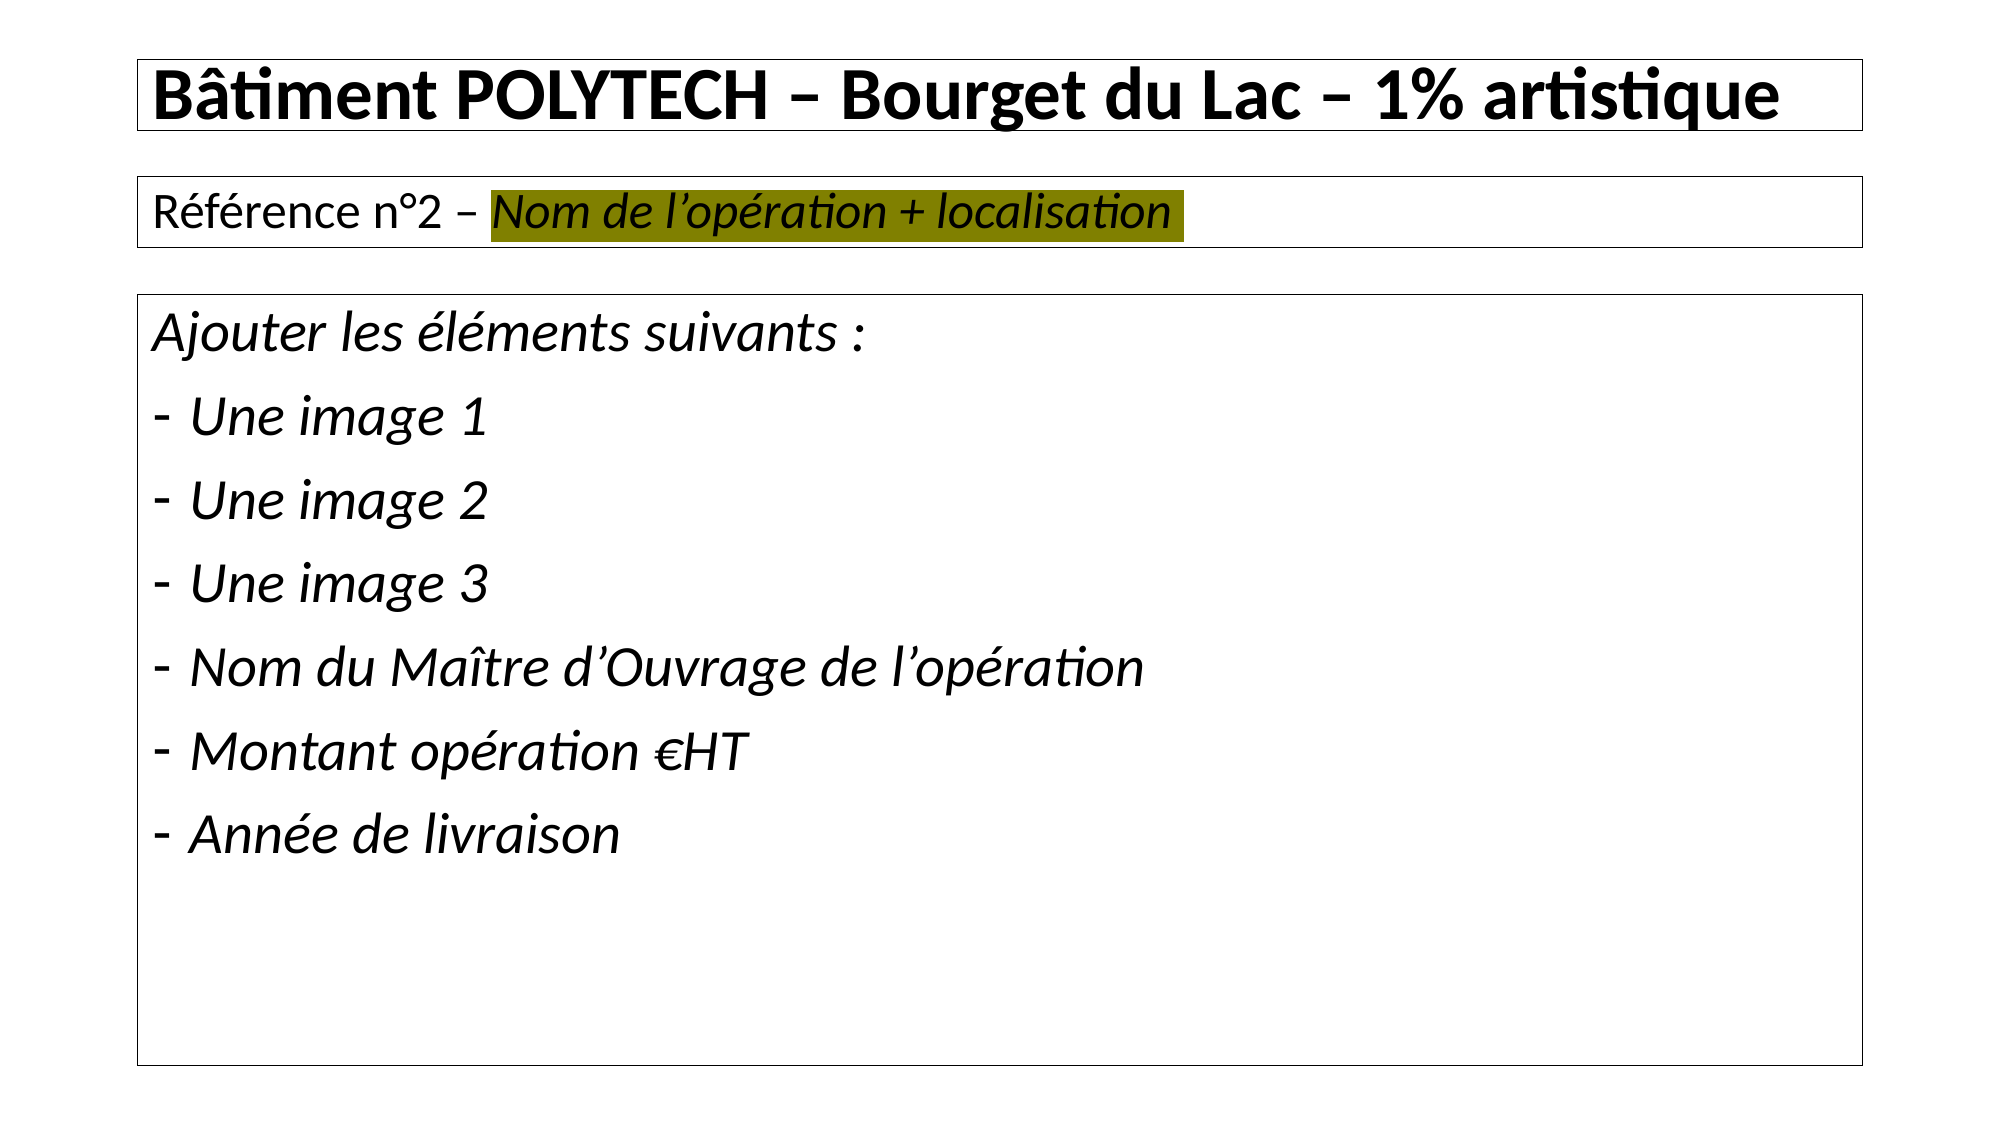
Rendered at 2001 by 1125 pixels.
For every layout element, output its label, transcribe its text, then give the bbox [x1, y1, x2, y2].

title Bâtiment POLYTECH – Bourget du Lac – 1% artistique [137, 59, 1863, 131]
text_box Ajouter les éléments suivants : Une image 1 Une image 2 Une image 3 Nom du Maître d’Ouvrage de l’opération Montant opération €HT Année de livraison [137, 294, 1863, 1066]
list Référence n°2 – Nom de l’opération + localisation [137, 176, 1863, 248]
